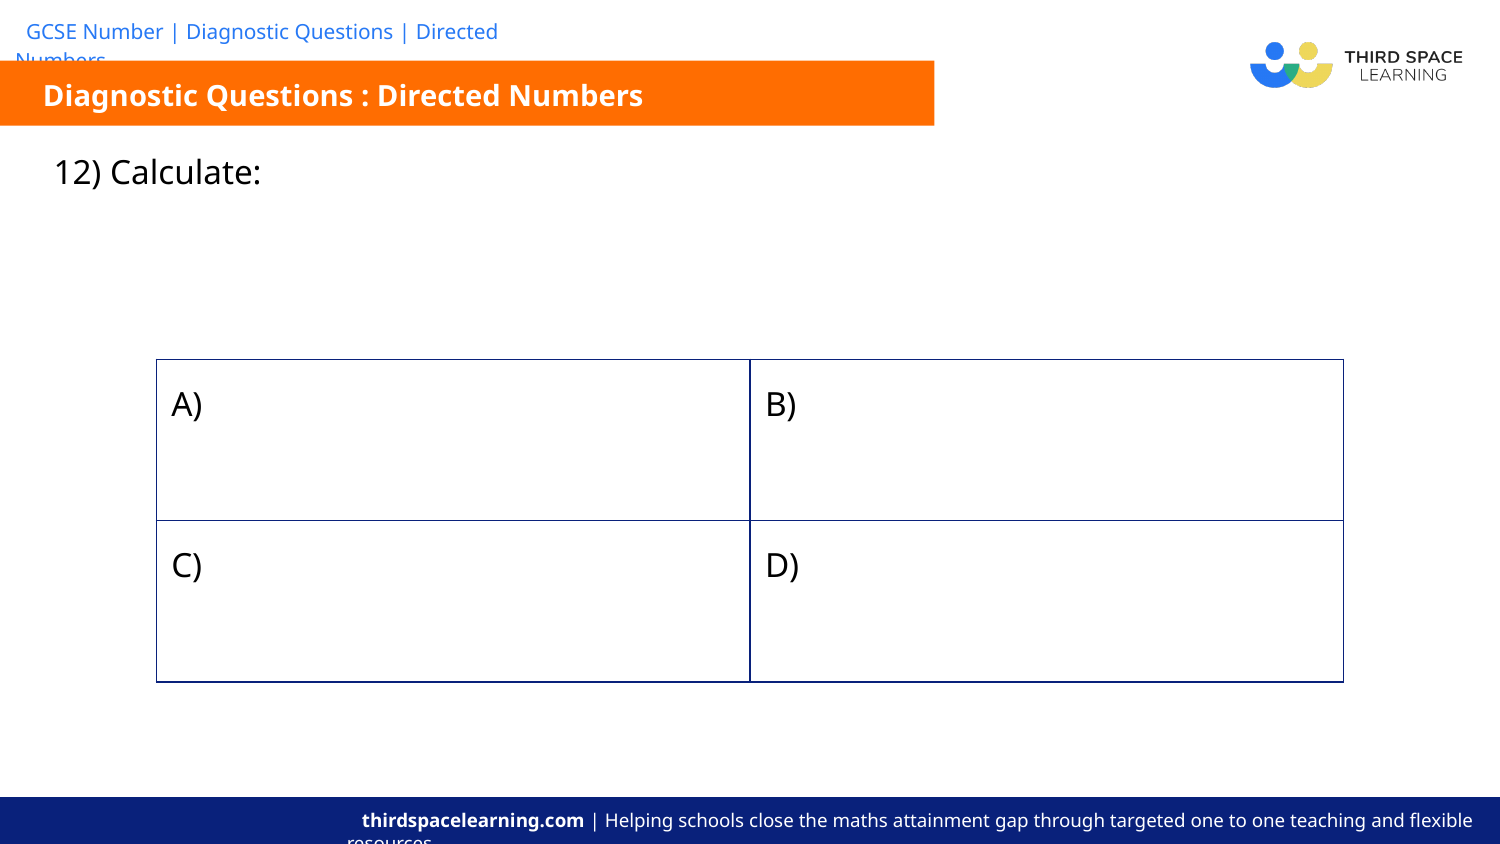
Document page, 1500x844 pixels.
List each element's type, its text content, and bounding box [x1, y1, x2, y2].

picture [1250, 33, 1465, 99]
text_box Diagnostic Questions : Directed Numbers [27, 61, 778, 127]
